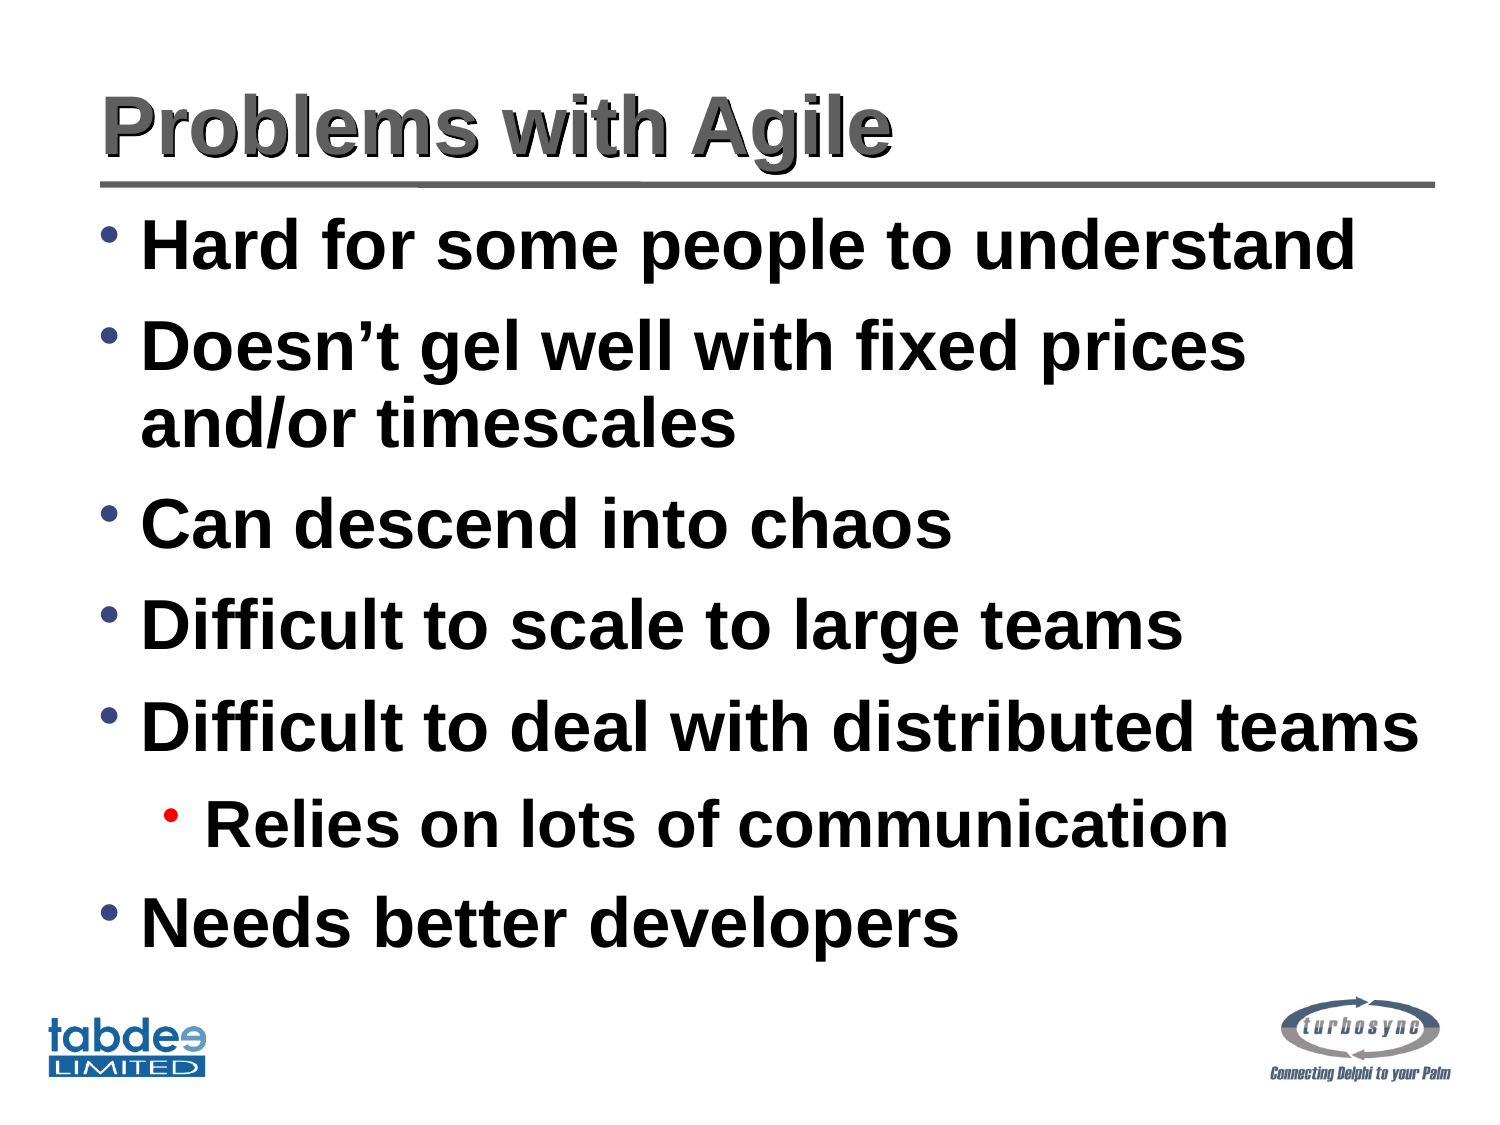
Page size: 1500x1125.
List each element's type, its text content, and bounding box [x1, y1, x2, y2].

picture [29, 999, 230, 1092]
title Problems with Agile [100, 85, 1437, 173]
picture [1257, 987, 1459, 1094]
list Hard for some people to understand Doesn’t gel well with fixed prices and/or timescales Can descend into chaos Difficult to scale to large teams Difficult to deal with distributed teams Relies on lots of communication Needs better developers [97, 208, 1435, 1001]
